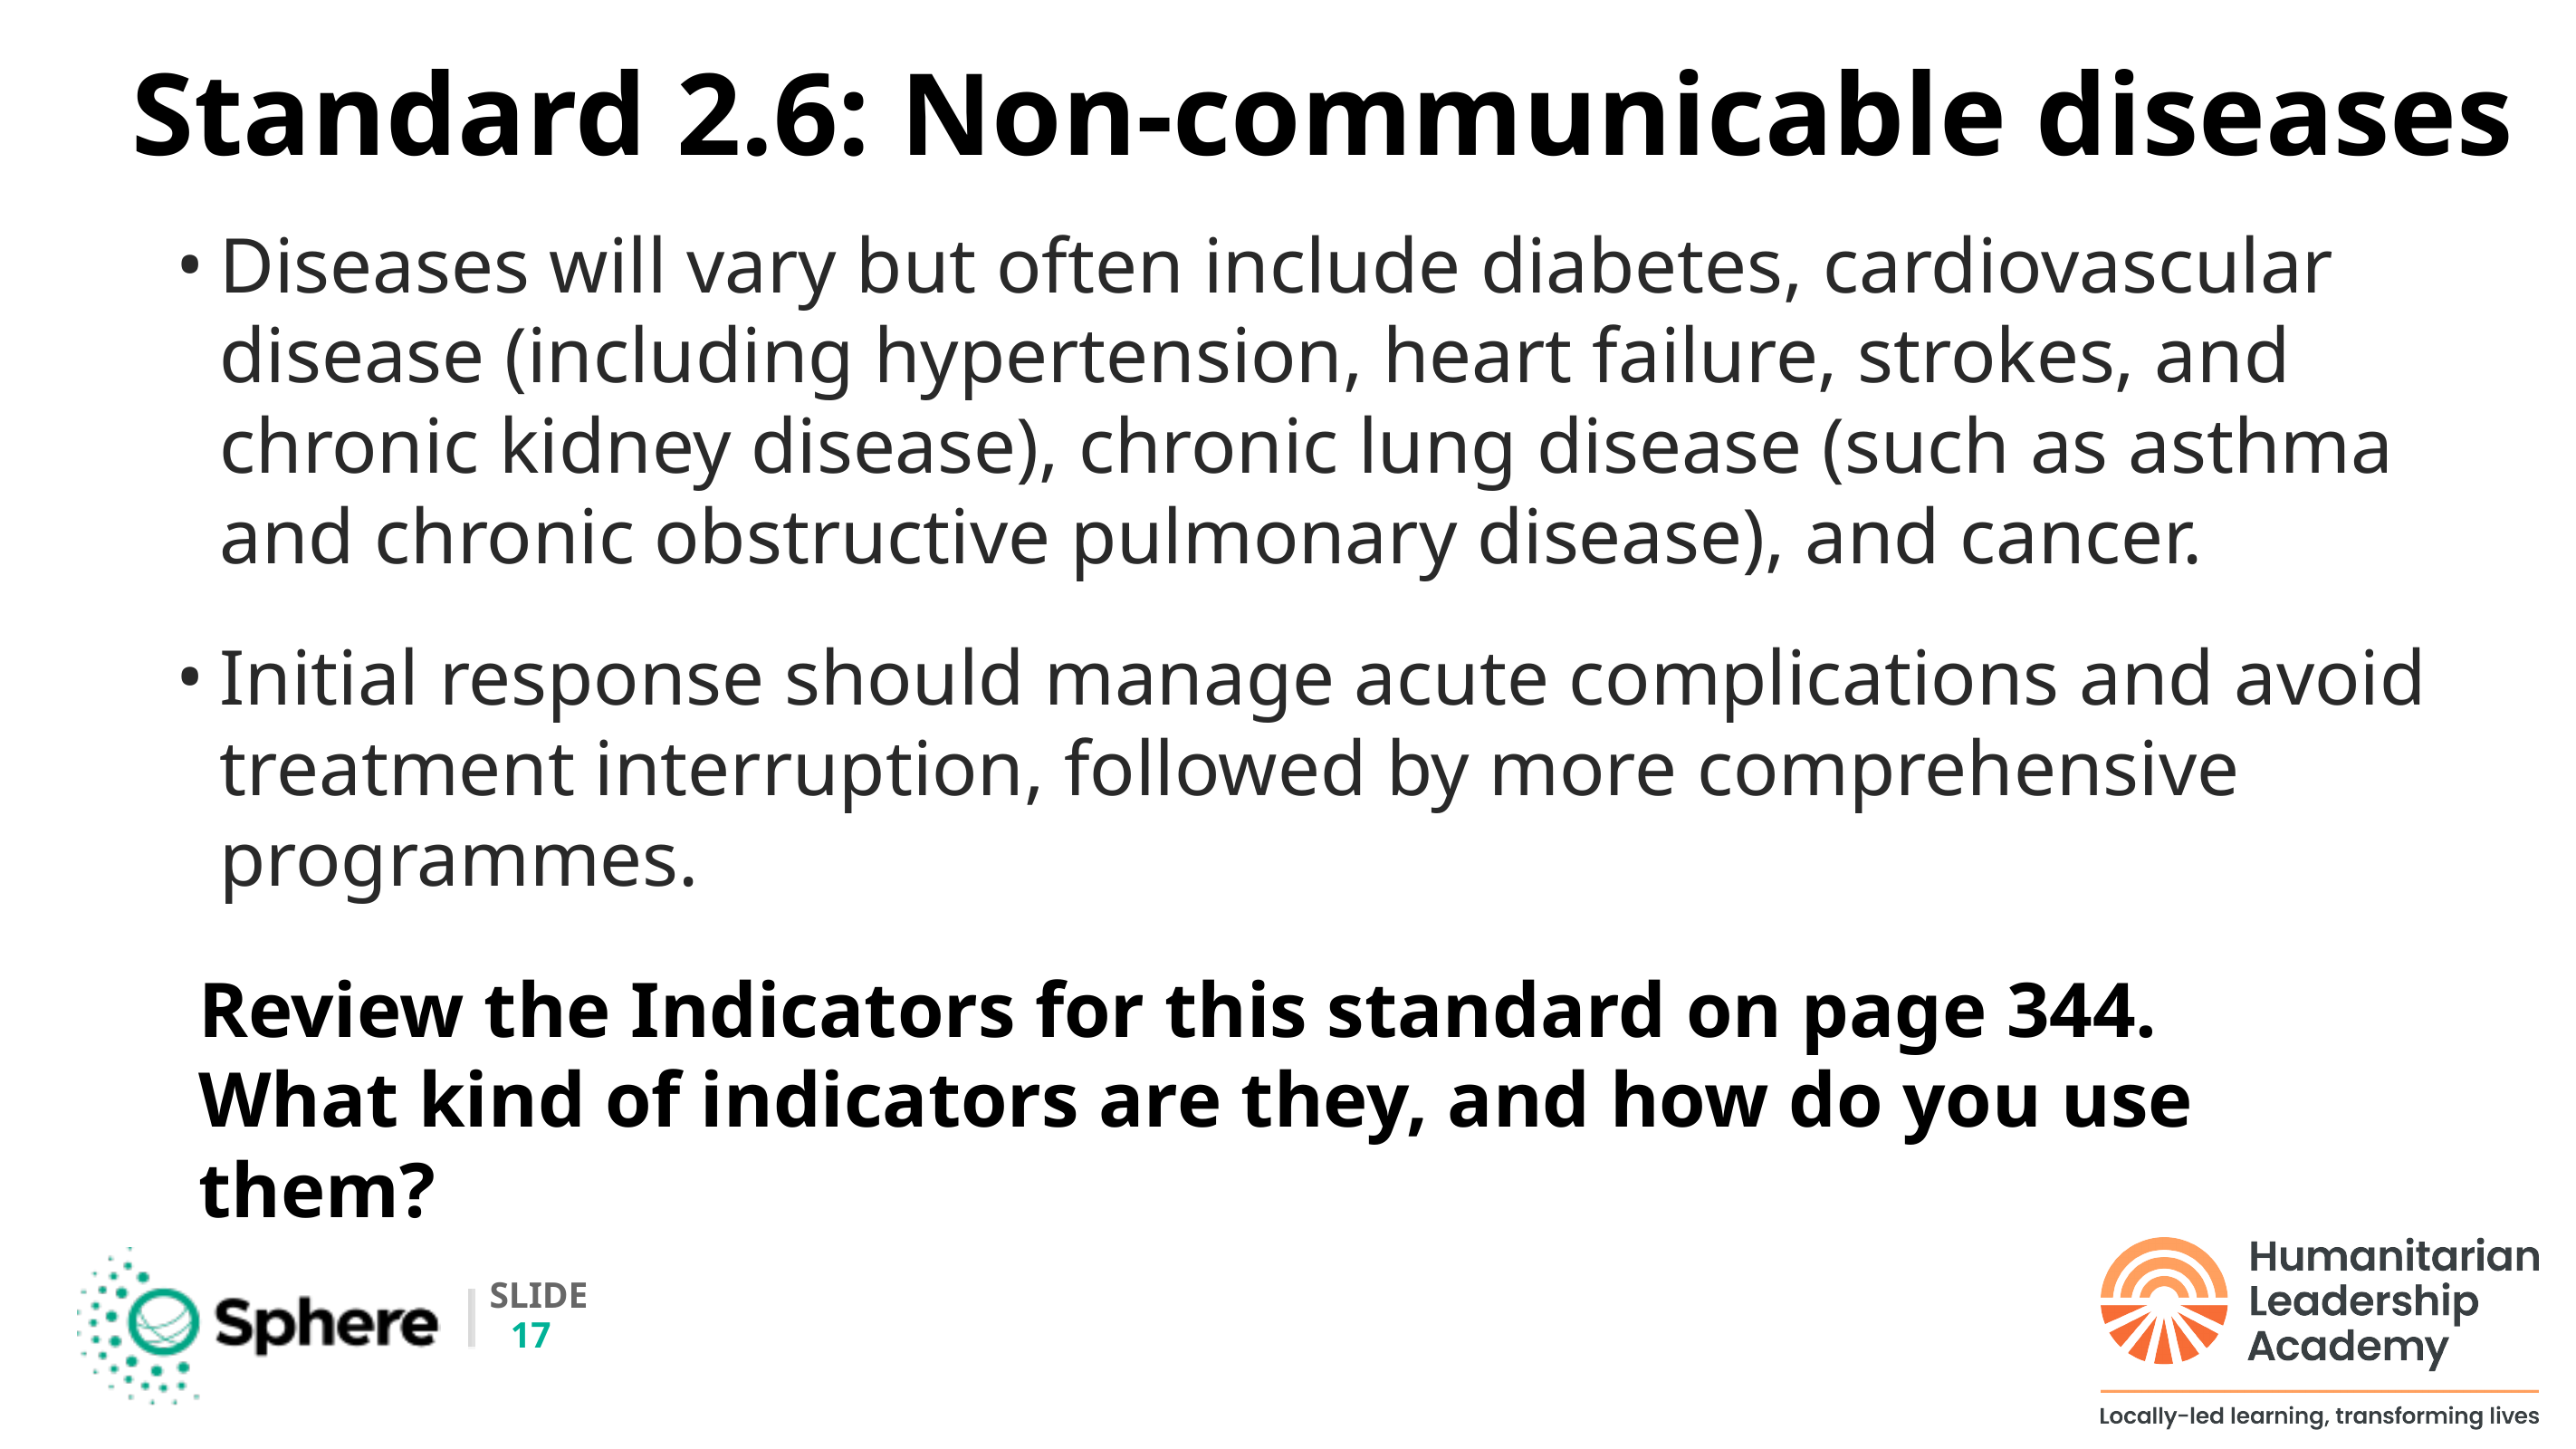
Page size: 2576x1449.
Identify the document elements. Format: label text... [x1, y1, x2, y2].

picture [77, 1247, 441, 1407]
title Standard 2.6: Non-communicable diseases [124, 34, 2541, 356]
text_box Review the Indicators for this standard on page 344. What kind of indicators are they, and how do you use them? [190, 954, 2408, 1241]
list Diseases will vary but often include diabetes, cardiovascular disease (including hypertension, heart failure, strokes, and chronic kidney disease), chronic lung disease (such as asthma and chronic obstructive pulmonary disease), and cancer. Initial response should manage acute complications and avoid treatment interruption, followed by more comprehensive programmes. [168, 209, 2496, 953]
picture [468, 1289, 479, 1349]
slide_number ‹#› [503, 1305, 562, 1449]
picture [2101, 1237, 2539, 1431]
